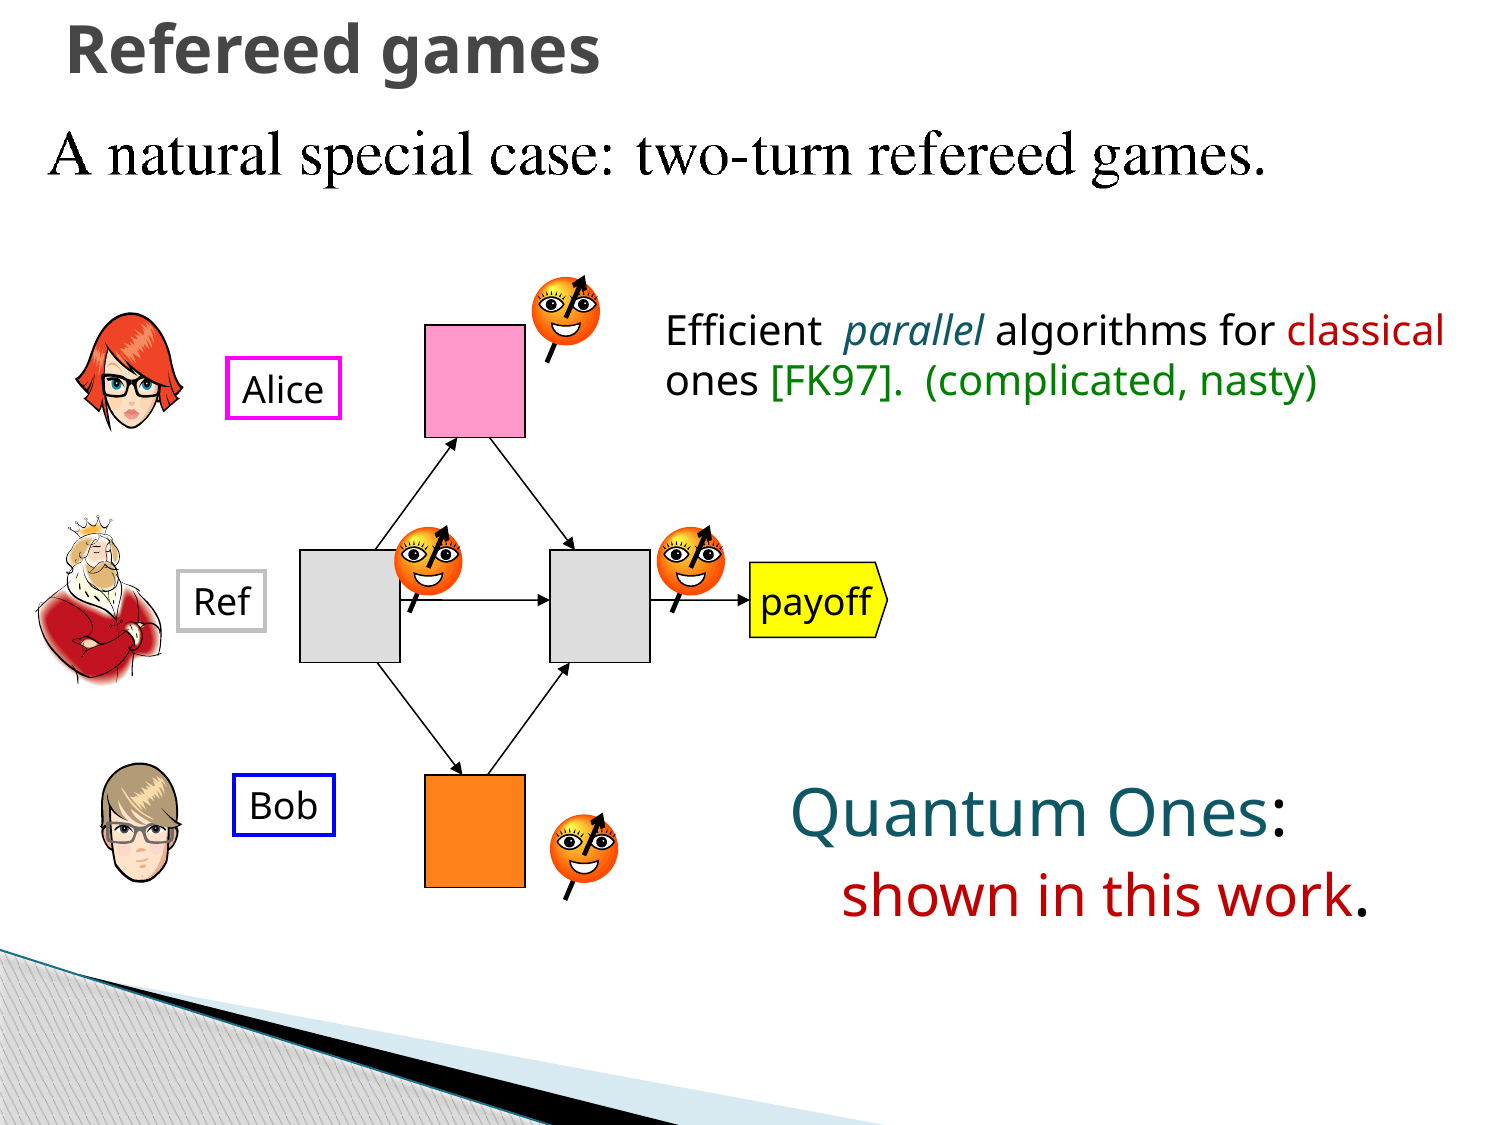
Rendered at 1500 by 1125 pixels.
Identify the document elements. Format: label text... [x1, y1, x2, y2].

title Refereed games [50, 0, 1450, 175]
text_box [549, 549, 650, 663]
picture [41, 124, 1263, 189]
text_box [393, 524, 463, 613]
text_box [656, 524, 726, 613]
text_box Efficient parallel algorithms for classical ones [FK97]. (complicated, nasty) [650, 296, 1500, 412]
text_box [99, 762, 183, 883]
text_box [300, 549, 400, 663]
text_box Alice [227, 358, 340, 418]
text_box [425, 324, 525, 438]
text_box payoff [749, 562, 888, 638]
text_box [425, 774, 525, 888]
picture [34, 514, 163, 688]
text_box Quantum Ones: shown in this work. [774, 762, 1475, 1018]
text_box [376, 662, 463, 775]
text_box [732, 593, 749, 607]
text_box [393, 438, 458, 524]
text_box [487, 663, 570, 776]
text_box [549, 812, 619, 901]
text_box [489, 438, 575, 549]
text_box Bob [233, 774, 334, 835]
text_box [531, 274, 601, 363]
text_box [74, 312, 184, 433]
text_box [469, 593, 549, 607]
text_box Ref [178, 570, 266, 631]
